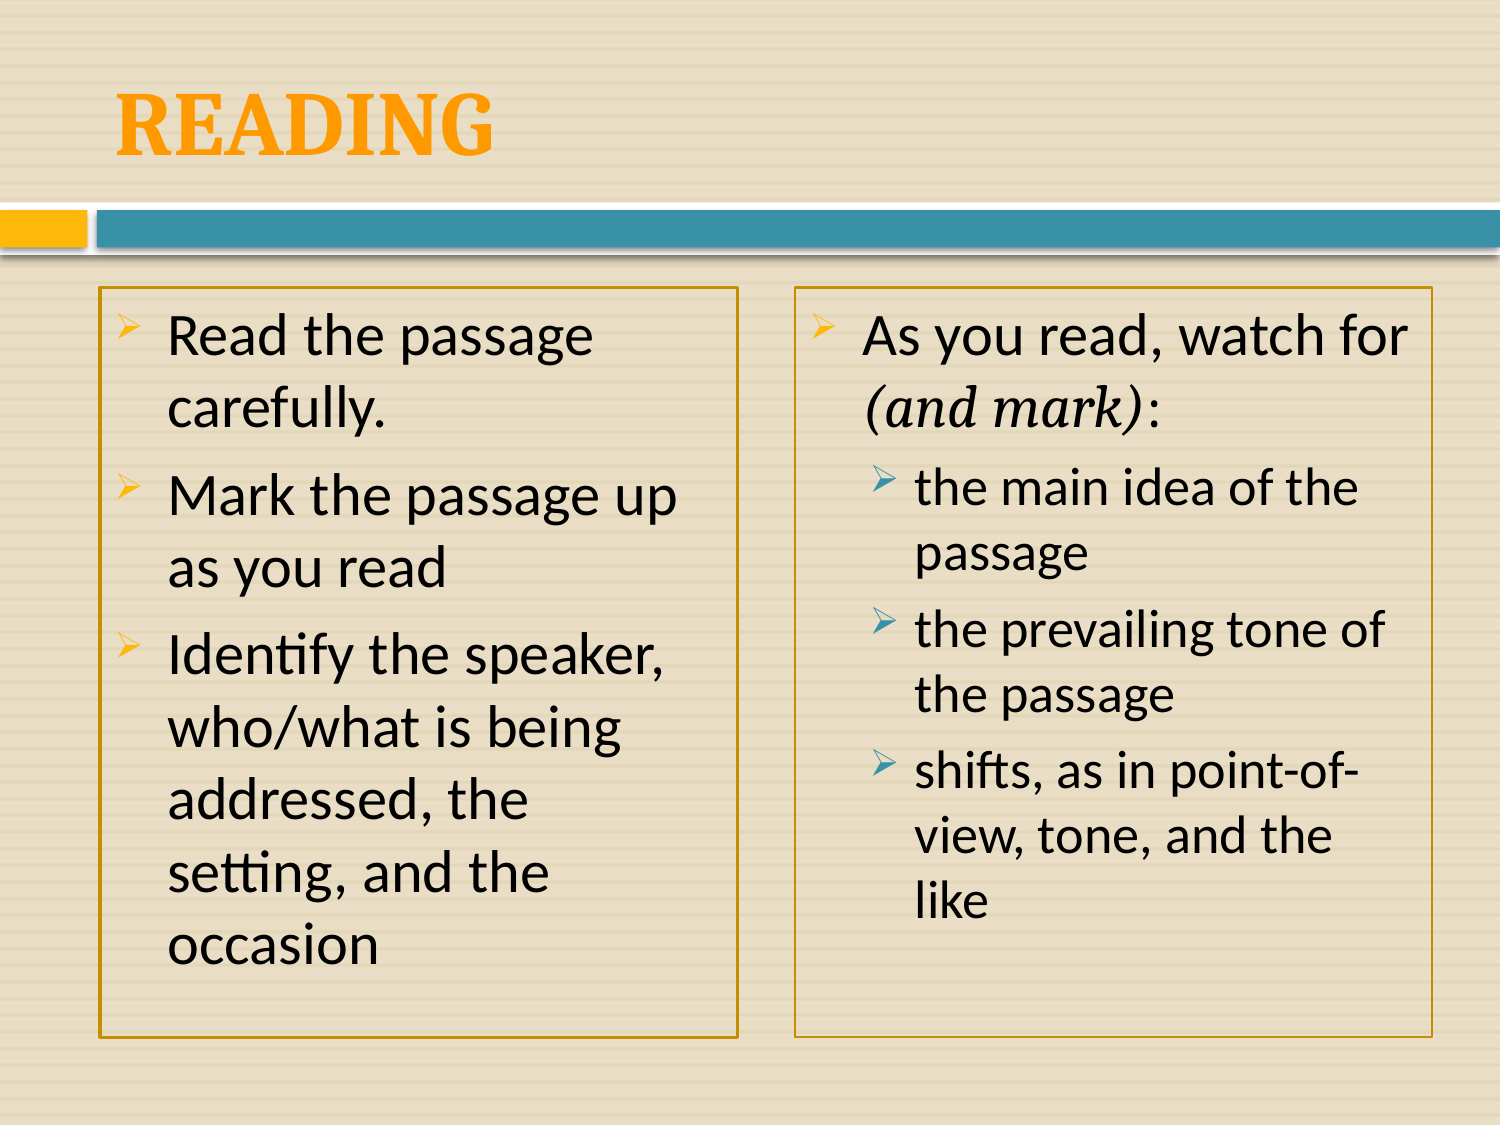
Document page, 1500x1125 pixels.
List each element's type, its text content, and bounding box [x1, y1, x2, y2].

title READING [99, 37, 1438, 200]
list As you read, watch for (and mark): the main idea of the passage the prevailing tone of the passage shifts, as in point-of-view, tone, and the like [794, 287, 1433, 1038]
list Read the passage carefully. Mark the passage up as you read Identify the speaker, who/what is being addressed, the setting, and the occasion [99, 287, 738, 1038]
